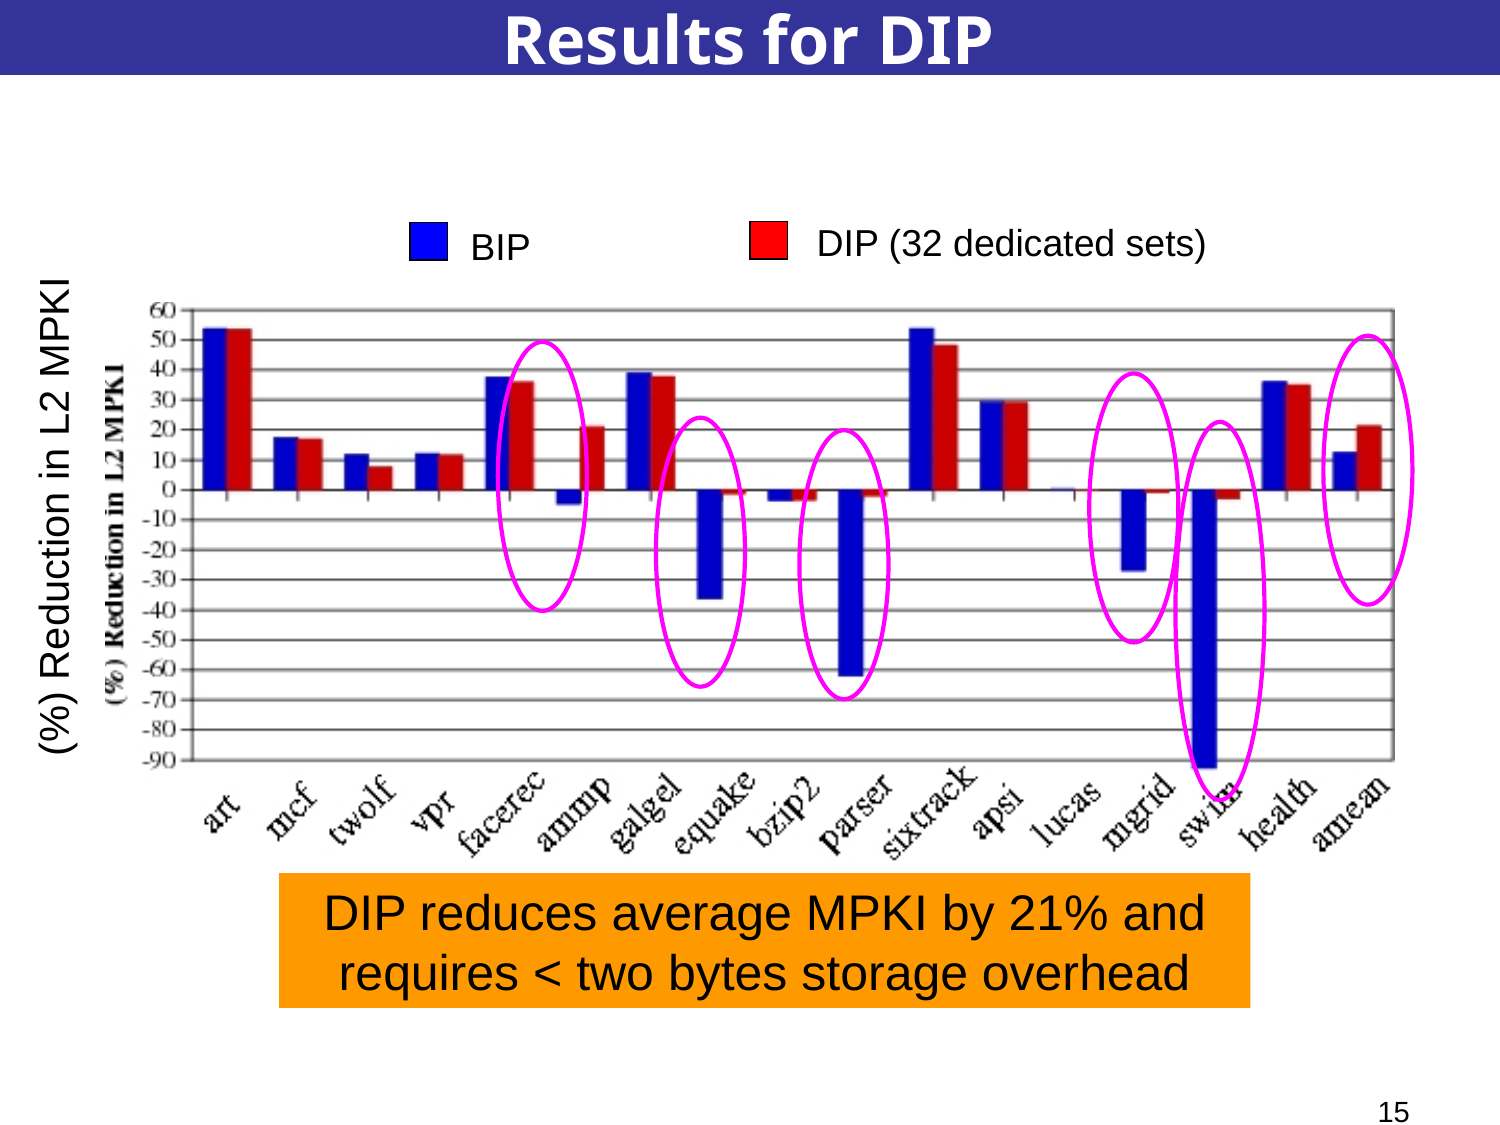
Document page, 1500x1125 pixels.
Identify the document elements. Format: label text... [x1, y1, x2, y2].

slide_number 15 [1074, 1085, 1425, 1125]
text_box [409, 222, 448, 261]
text_box DIP reduces average MPKI by 21% and requires < two bytes storage overhead [279, 881, 1251, 1008]
title Results for DIP [0, 0, 1500, 75]
text_box BIP [455, 215, 546, 276]
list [104, 301, 1396, 874]
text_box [749, 211, 1240, 273]
text_box (%) Reduction in L2 MPKI [19, 261, 85, 772]
text_box [1401, 380, 1413, 561]
